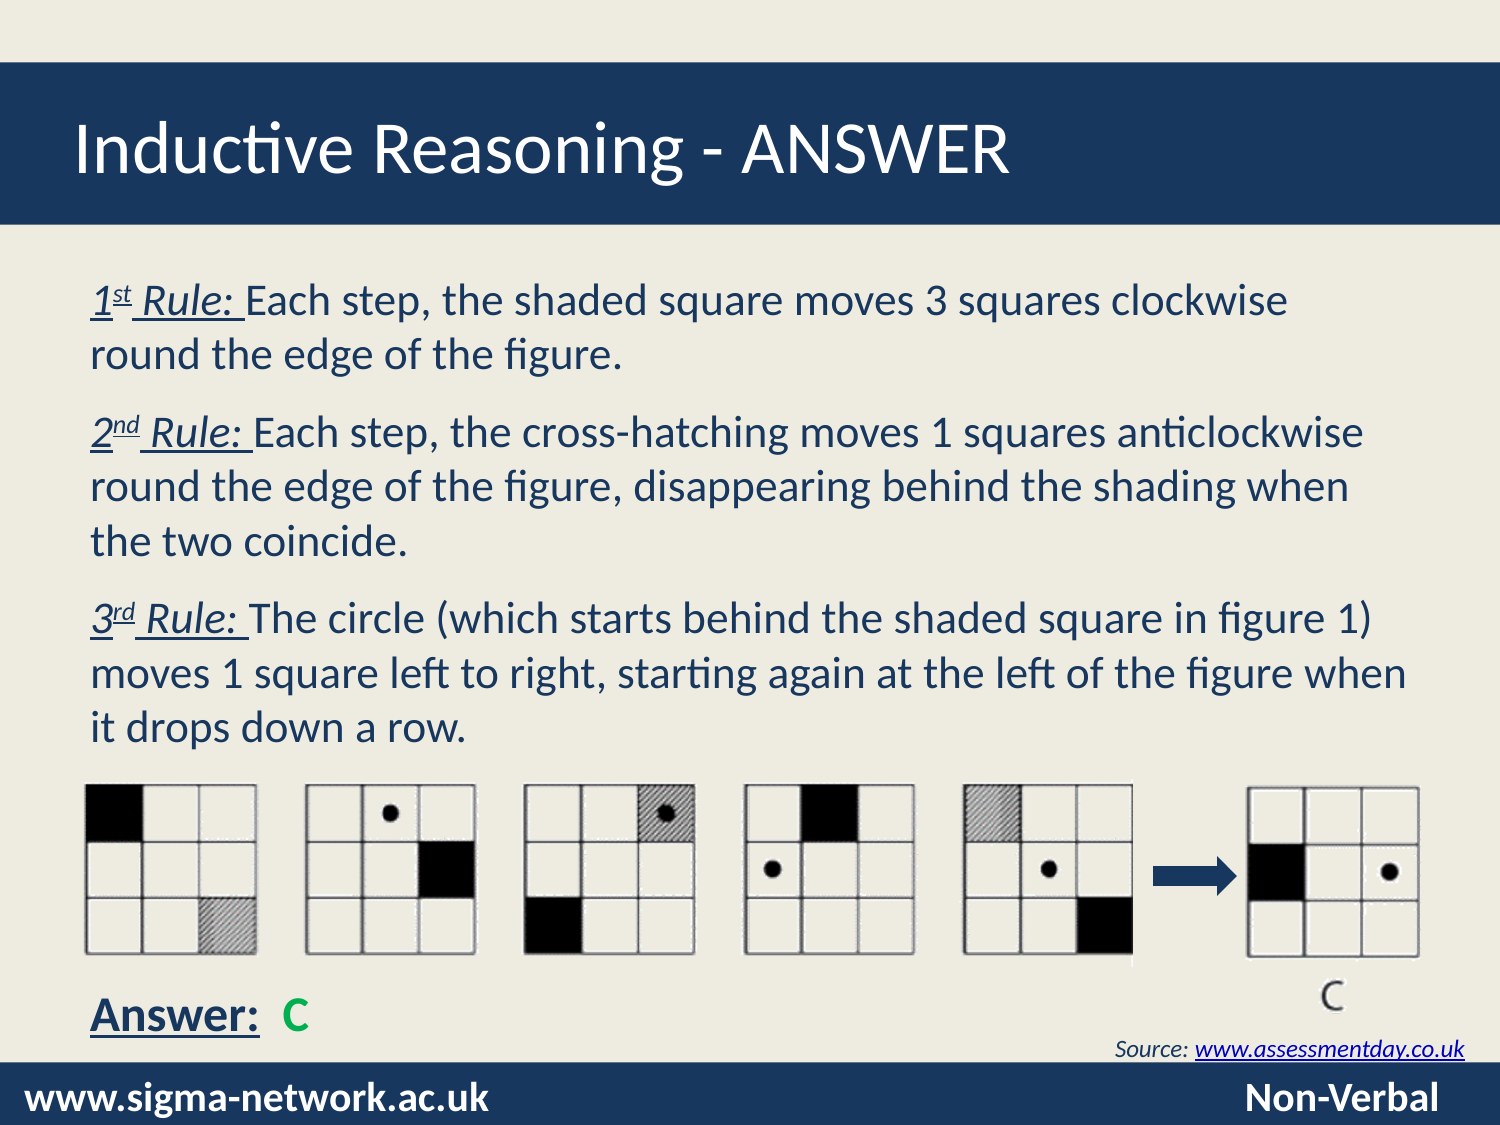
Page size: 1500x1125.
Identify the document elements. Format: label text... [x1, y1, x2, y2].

list 1st Rule: Each step, the shaded square moves 3 squares clockwise round the edge of the figure. 2nd Rule: Each step, the cross-hatching moves 1 squares anticlockwise round the edge of the figure, disappearing behind the shading when the two coincide. 3rd Rule: The circle (which starts behind the shaded square in figure 1) moves 1 square left to right, starting again at the left of the figure when it drops down a row. [75, 262, 1425, 764]
title Inductive Reasoning - ANSWER [0, 62, 1500, 225]
text_box Answer: C [75, 1019, 350, 1049]
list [78, 774, 1421, 1014]
list Source: www.assessmentday.co.uk [1100, 1025, 1488, 1050]
